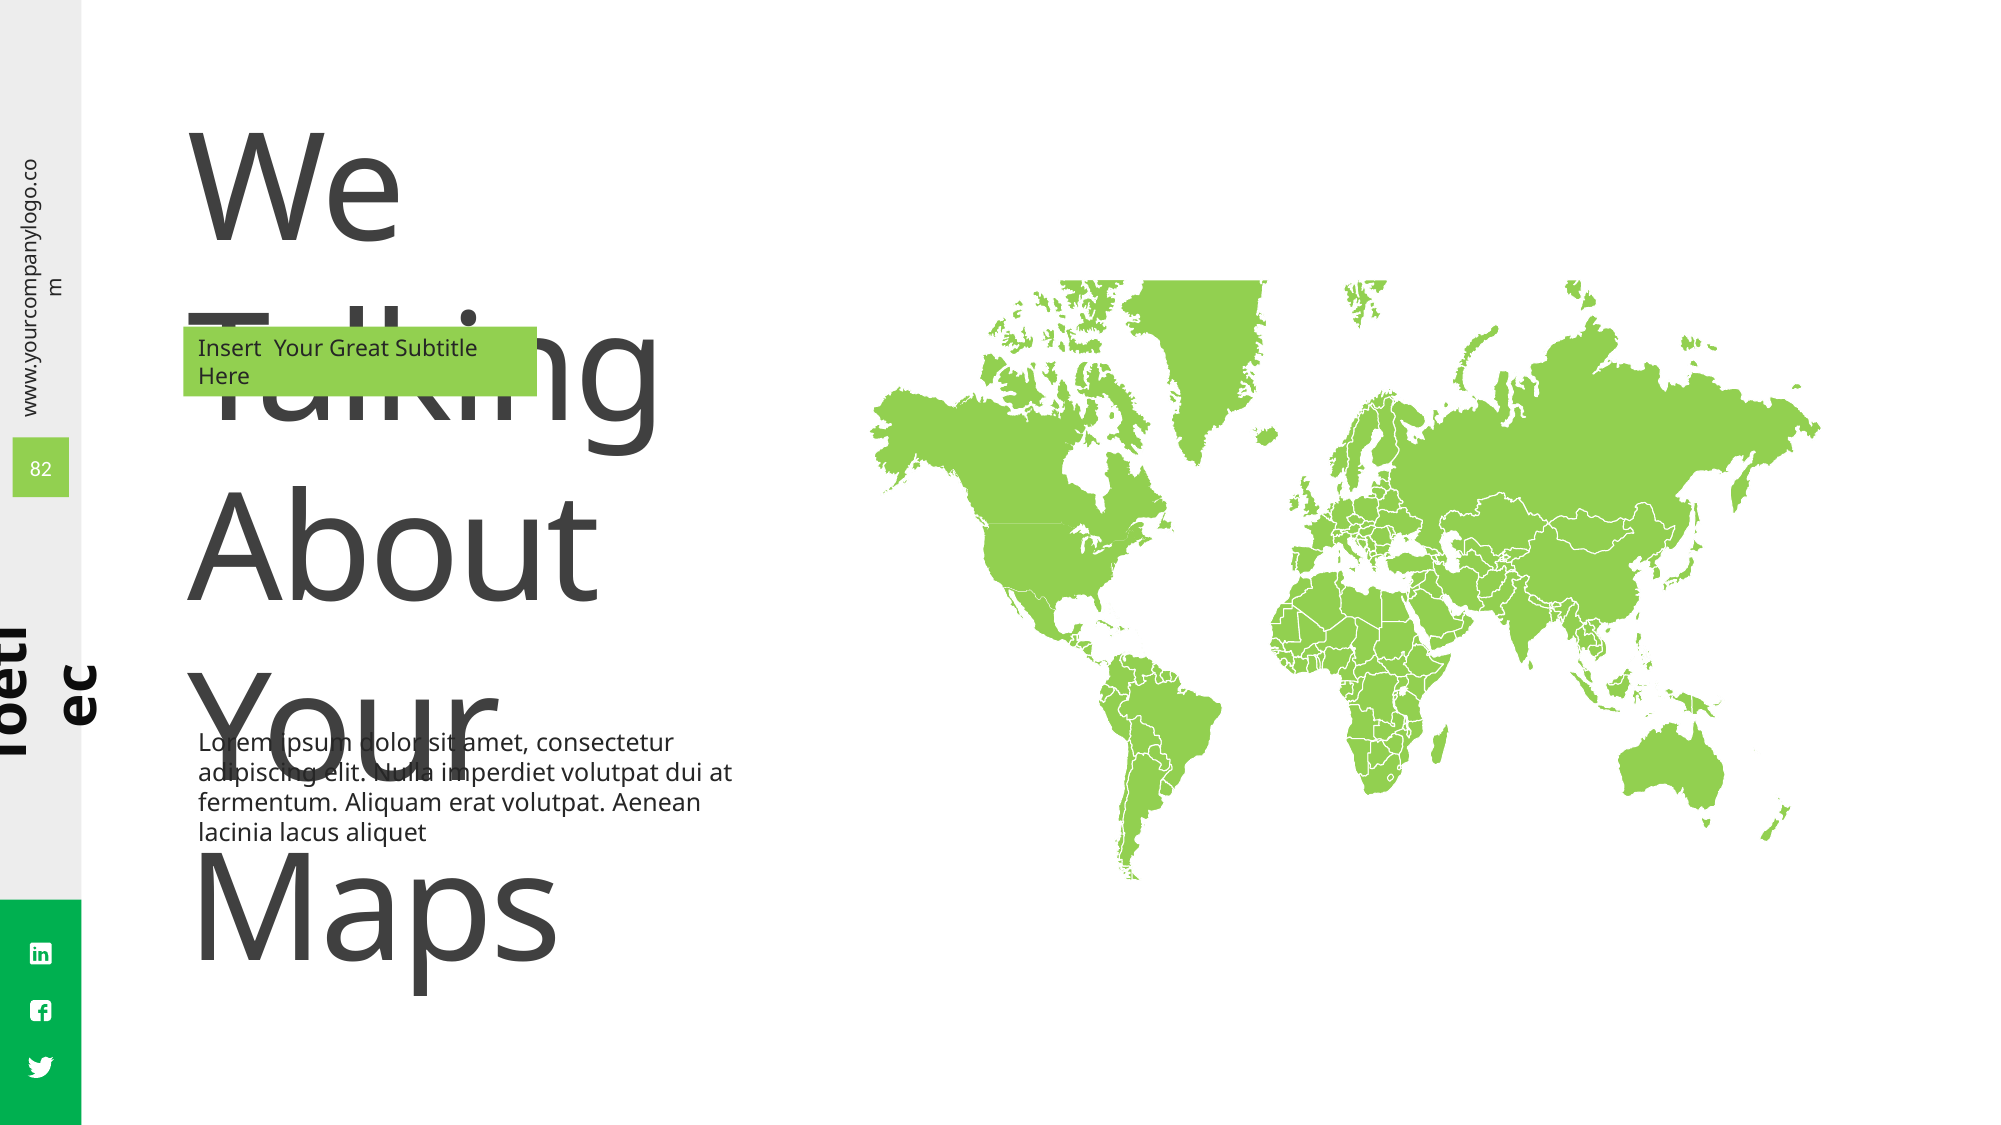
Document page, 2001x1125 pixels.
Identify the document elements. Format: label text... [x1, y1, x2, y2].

text_box We Talking About Your Maps [172, 379, 844, 701]
slide_number 82 [12, 437, 69, 498]
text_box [868, 279, 1823, 881]
text_box Insert Your Great Subtitle Here [183, 326, 537, 397]
text_box Lorem ipsum dolor sit amet, consectetur adipiscing elit. Nulla imperdiet volutpat dui at fermentum. Aliquam erat volutpat. Aenean lacinia lacus aliquet [183, 719, 775, 854]
